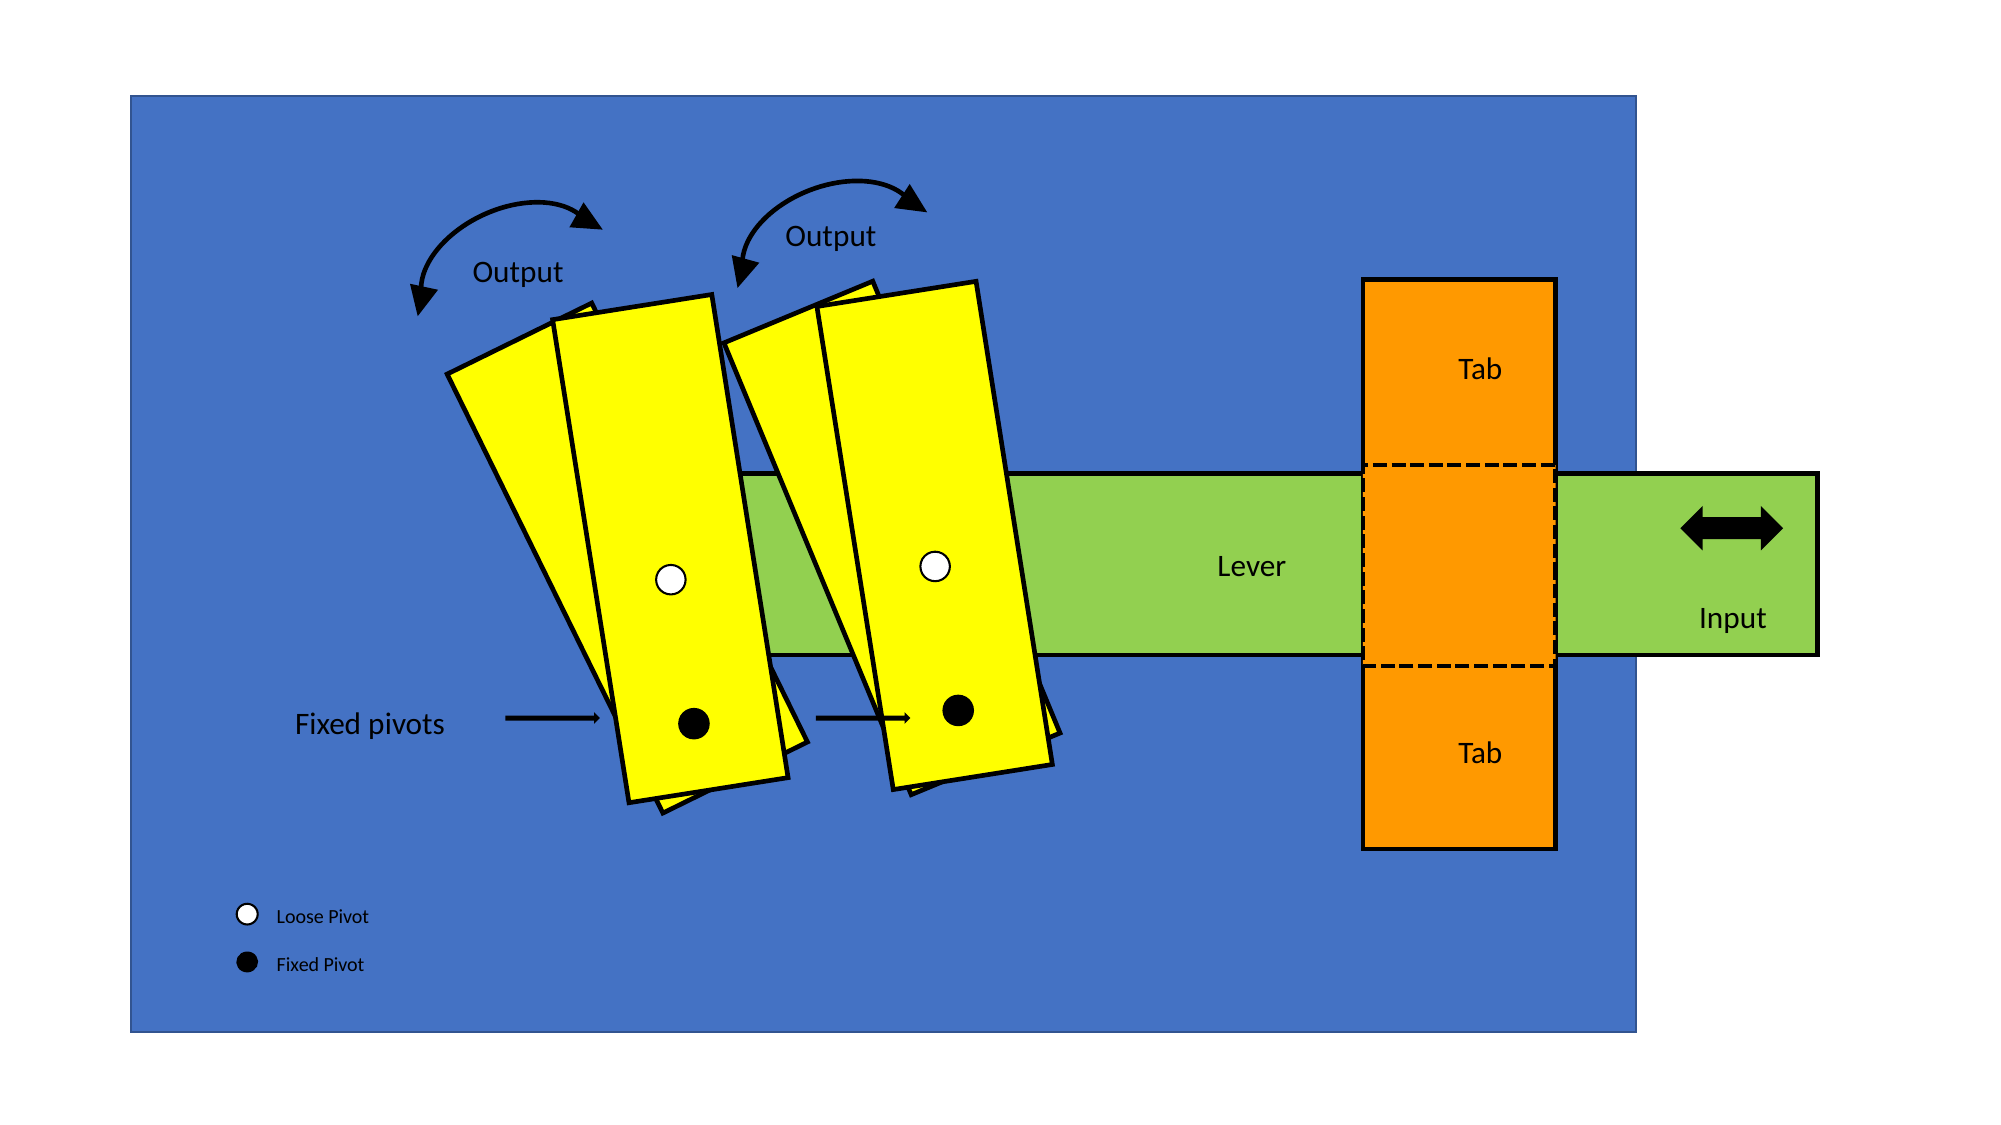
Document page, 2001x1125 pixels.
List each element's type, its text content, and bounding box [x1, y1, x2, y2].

text_box [130, 95, 1637, 1033]
text_box Fixed pivots [280, 695, 491, 749]
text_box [854, 290, 1016, 781]
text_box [752, 473, 811, 656]
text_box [811, 304, 973, 783]
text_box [589, 304, 752, 794]
text_box [505, 715, 546, 721]
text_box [1174, 467, 1745, 661]
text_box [236, 896, 386, 985]
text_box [1745, 473, 1822, 656]
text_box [402, 208, 614, 327]
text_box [1016, 473, 1174, 656]
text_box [724, 185, 936, 304]
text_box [546, 327, 708, 803]
